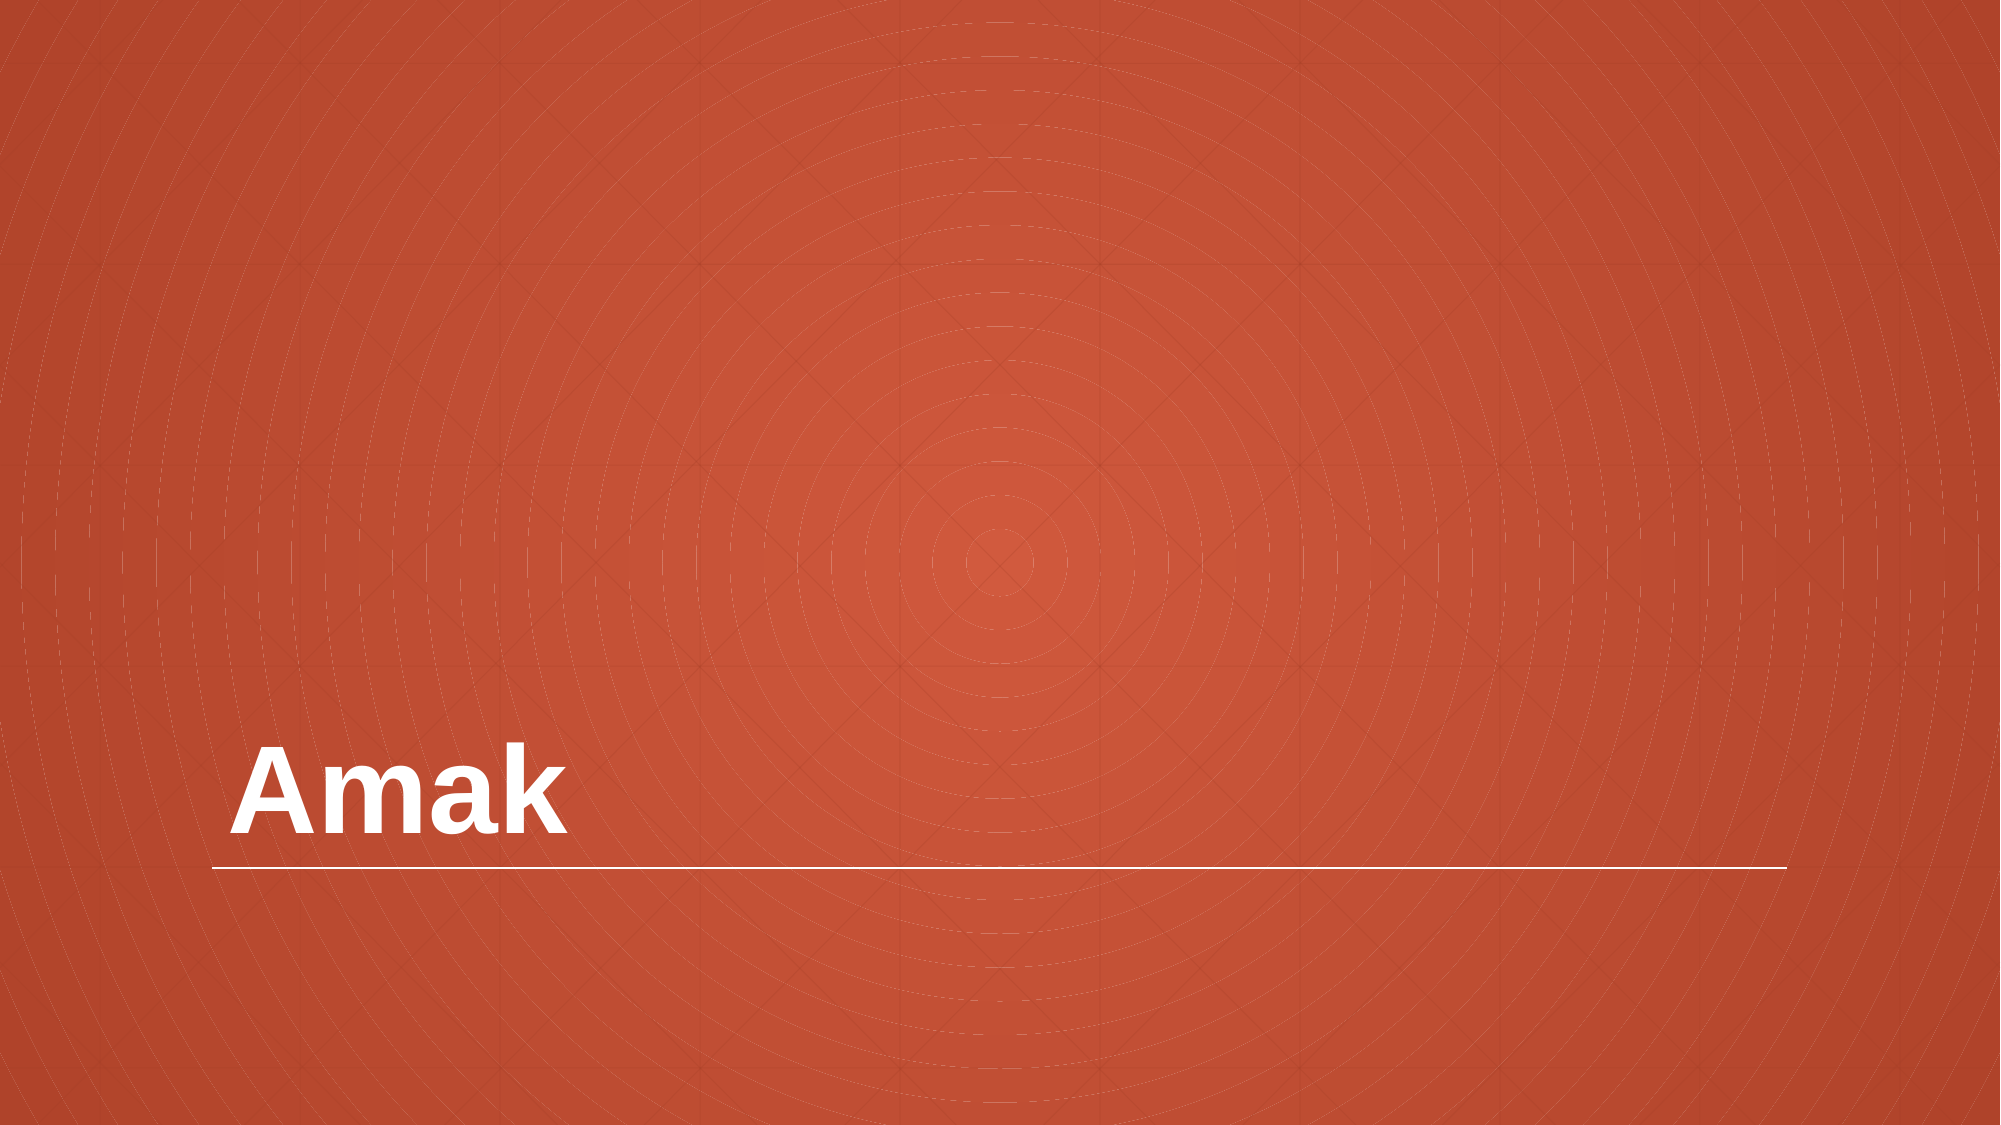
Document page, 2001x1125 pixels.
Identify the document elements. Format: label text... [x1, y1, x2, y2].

title Amak [212, 416, 1788, 867]
